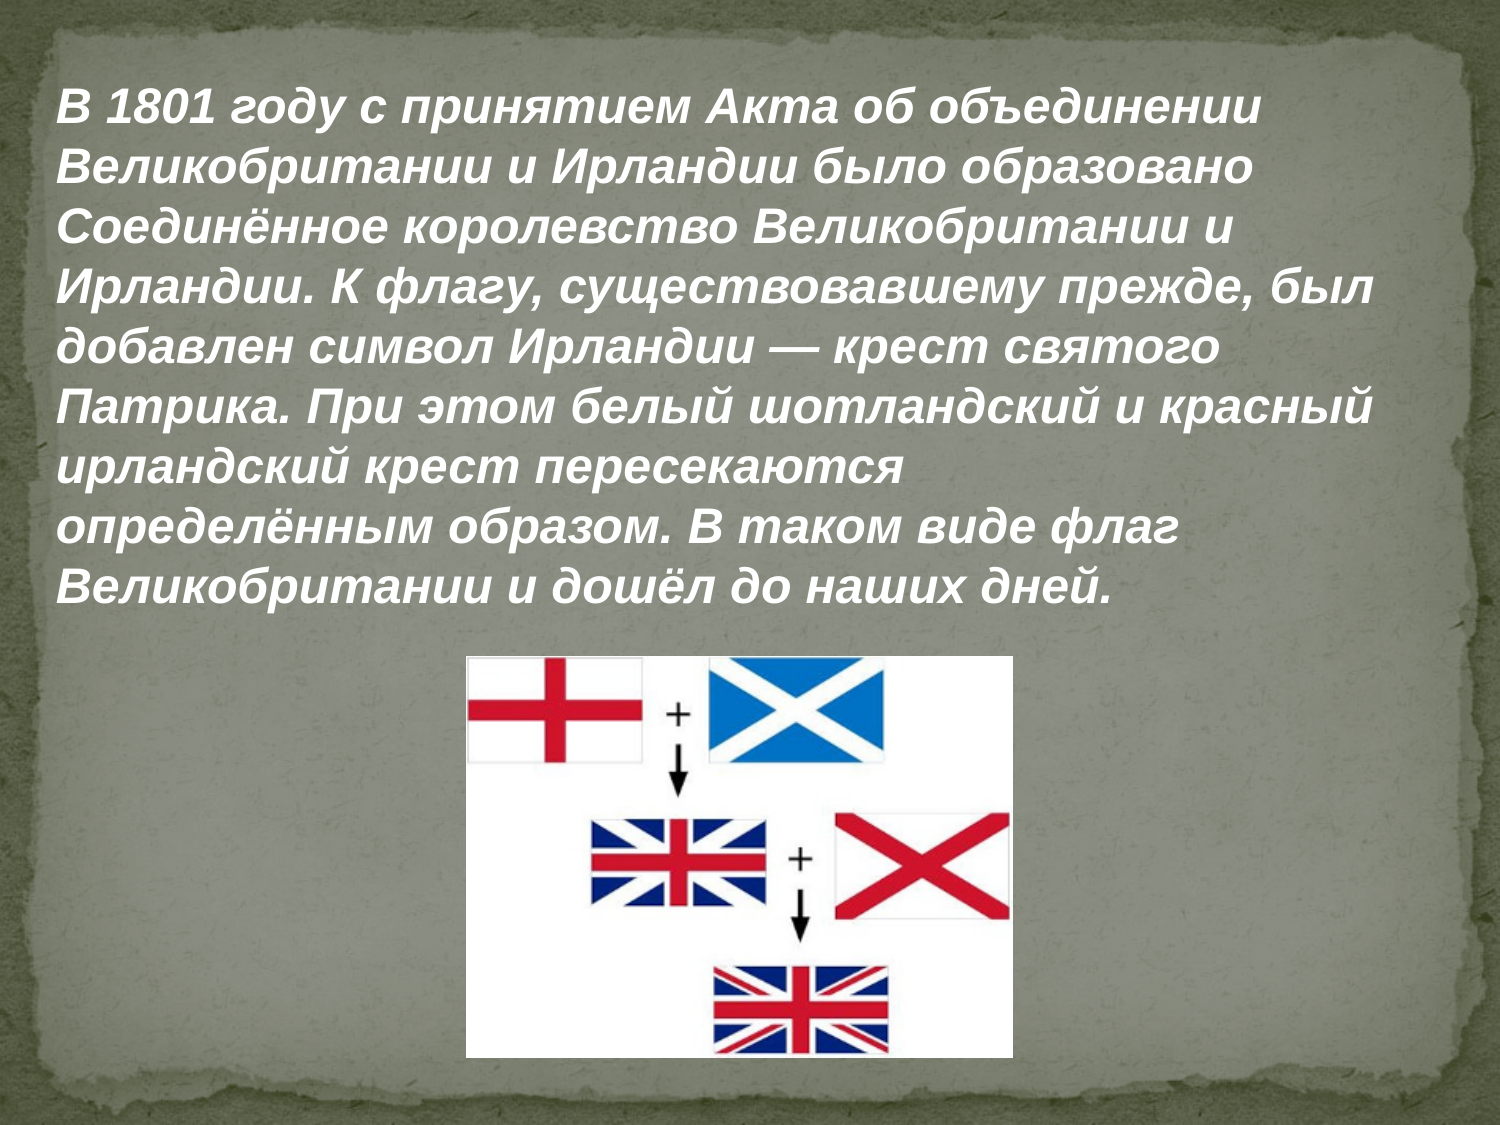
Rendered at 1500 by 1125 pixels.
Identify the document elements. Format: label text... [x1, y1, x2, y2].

text_box В 1801 году с принятием Акта об объединении Великобритании и Ирландии было образовано Соединённое королевство Великобритании и Ирландии. К флагу, существовавшему прежде, был добавлен символ Ирландии — крест святого Патрика. При этом белый шотландский и красный ирландский крест пересекаются определённым образом. В таком виде флаг Великобритании и дошёл до наших дней. [41, 66, 1400, 707]
picture [466, 656, 1013, 1058]
